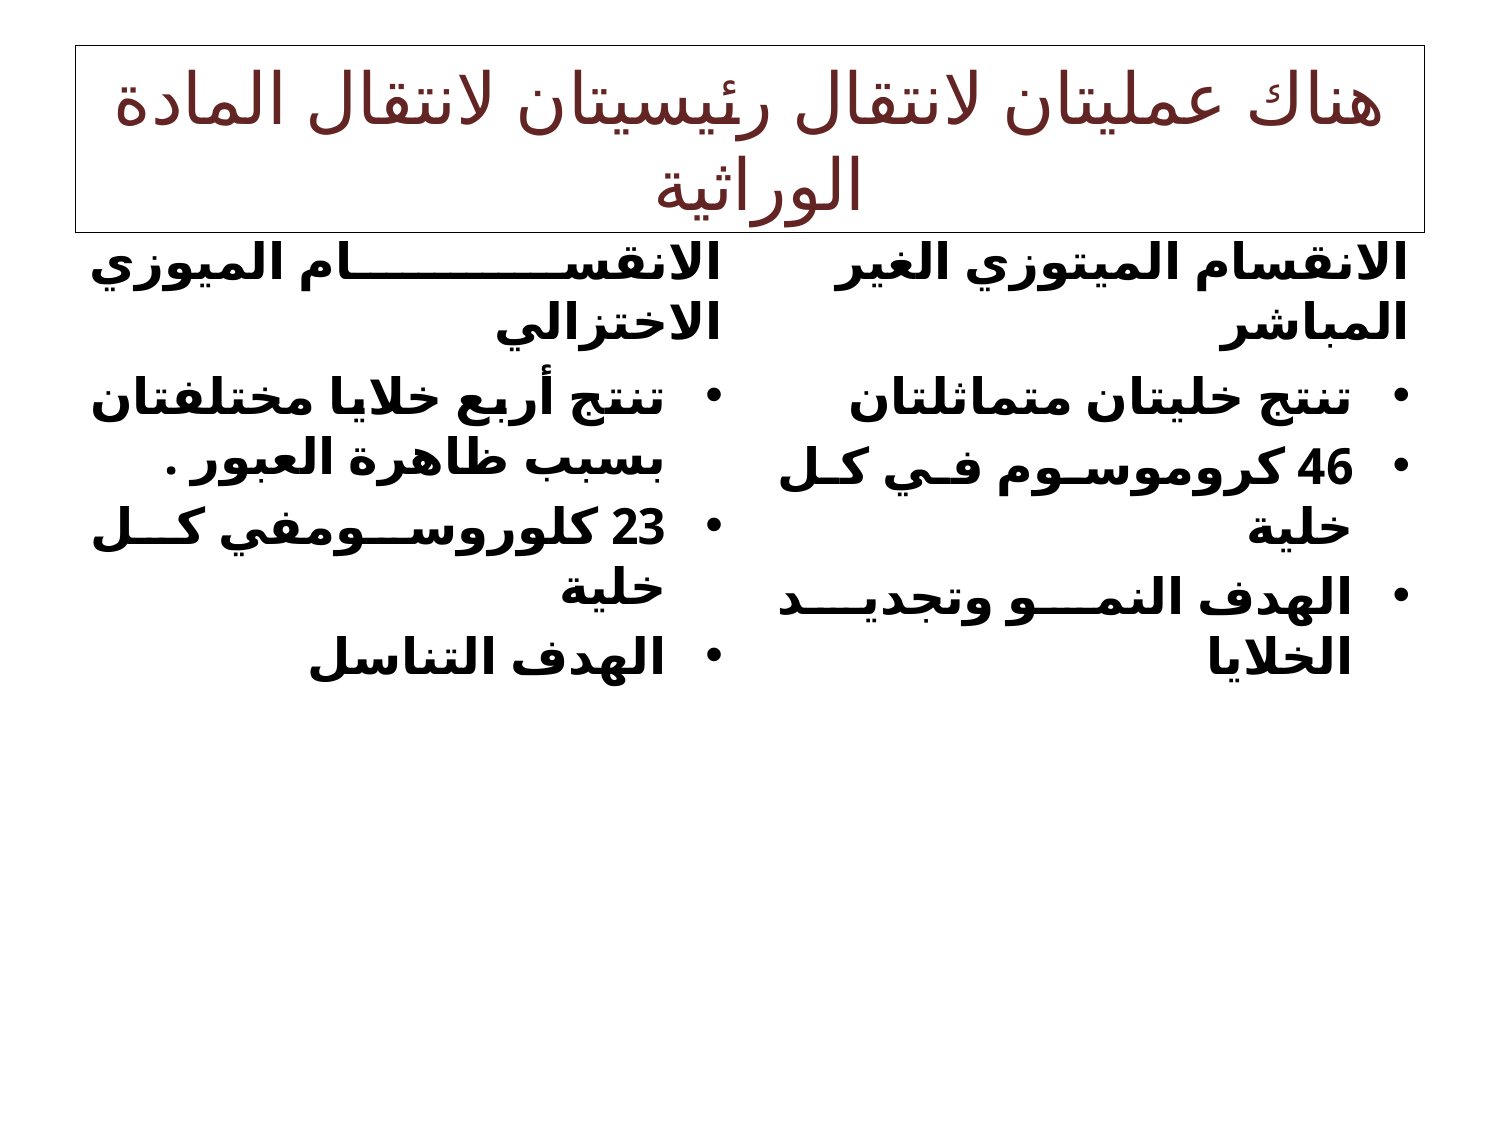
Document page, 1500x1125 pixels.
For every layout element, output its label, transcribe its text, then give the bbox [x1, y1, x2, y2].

list تنتج أربع خلايا مختلفتان بسبب ظاهرة العبور . 23 كلوروسومفي كل خلية الهدف التناسل [75, 356, 738, 1005]
title هناك عمليتان لانتقال رئيسيتان لانتقال المادة الوراثية [75, 45, 1425, 233]
list الانقسام الميوزي الاختزالي [75, 251, 738, 356]
list الانقسام الميتوزي الغير المباشر [761, 251, 1425, 356]
list تنتج خليتان متماثلتان 46 كروموسوم في كل خلية الهدف النمو وتجديد الخلايا [761, 356, 1425, 1005]
